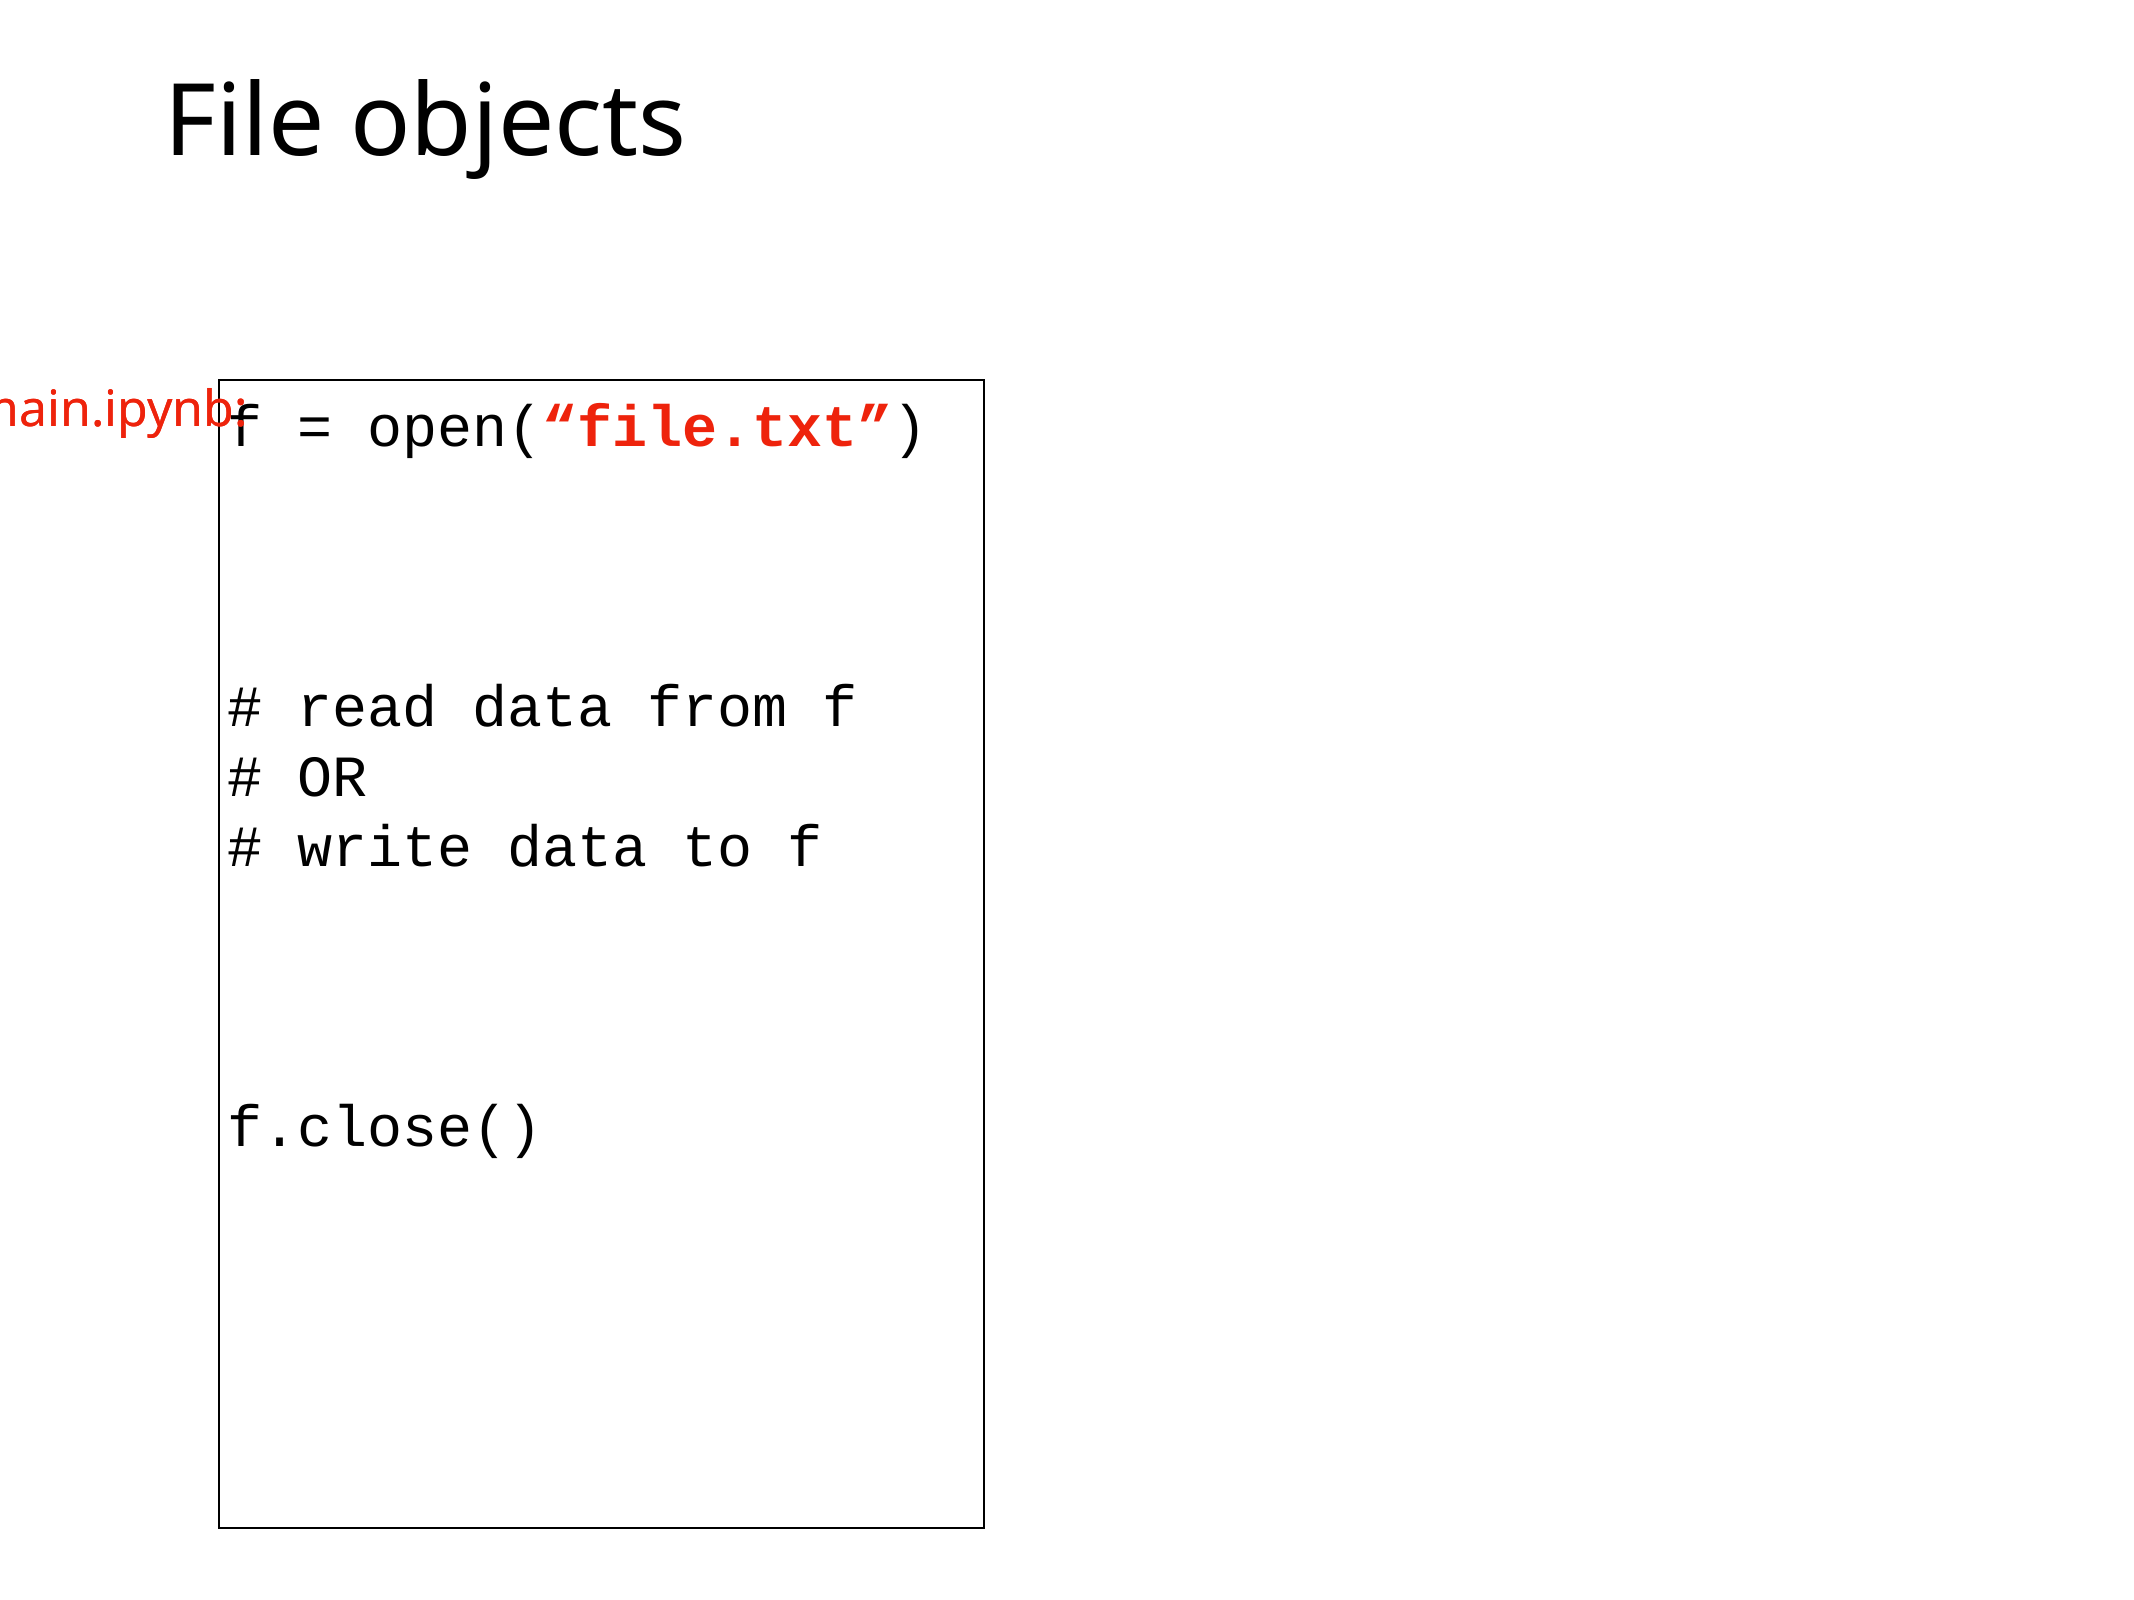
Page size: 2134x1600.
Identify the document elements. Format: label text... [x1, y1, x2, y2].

list f = open(“file.txt”) # read data from f # OR # write data to f f.close() [218, 379, 985, 1529]
text_box main.ipynb: [0, 367, 257, 445]
title File objects [155, 41, 1978, 191]
